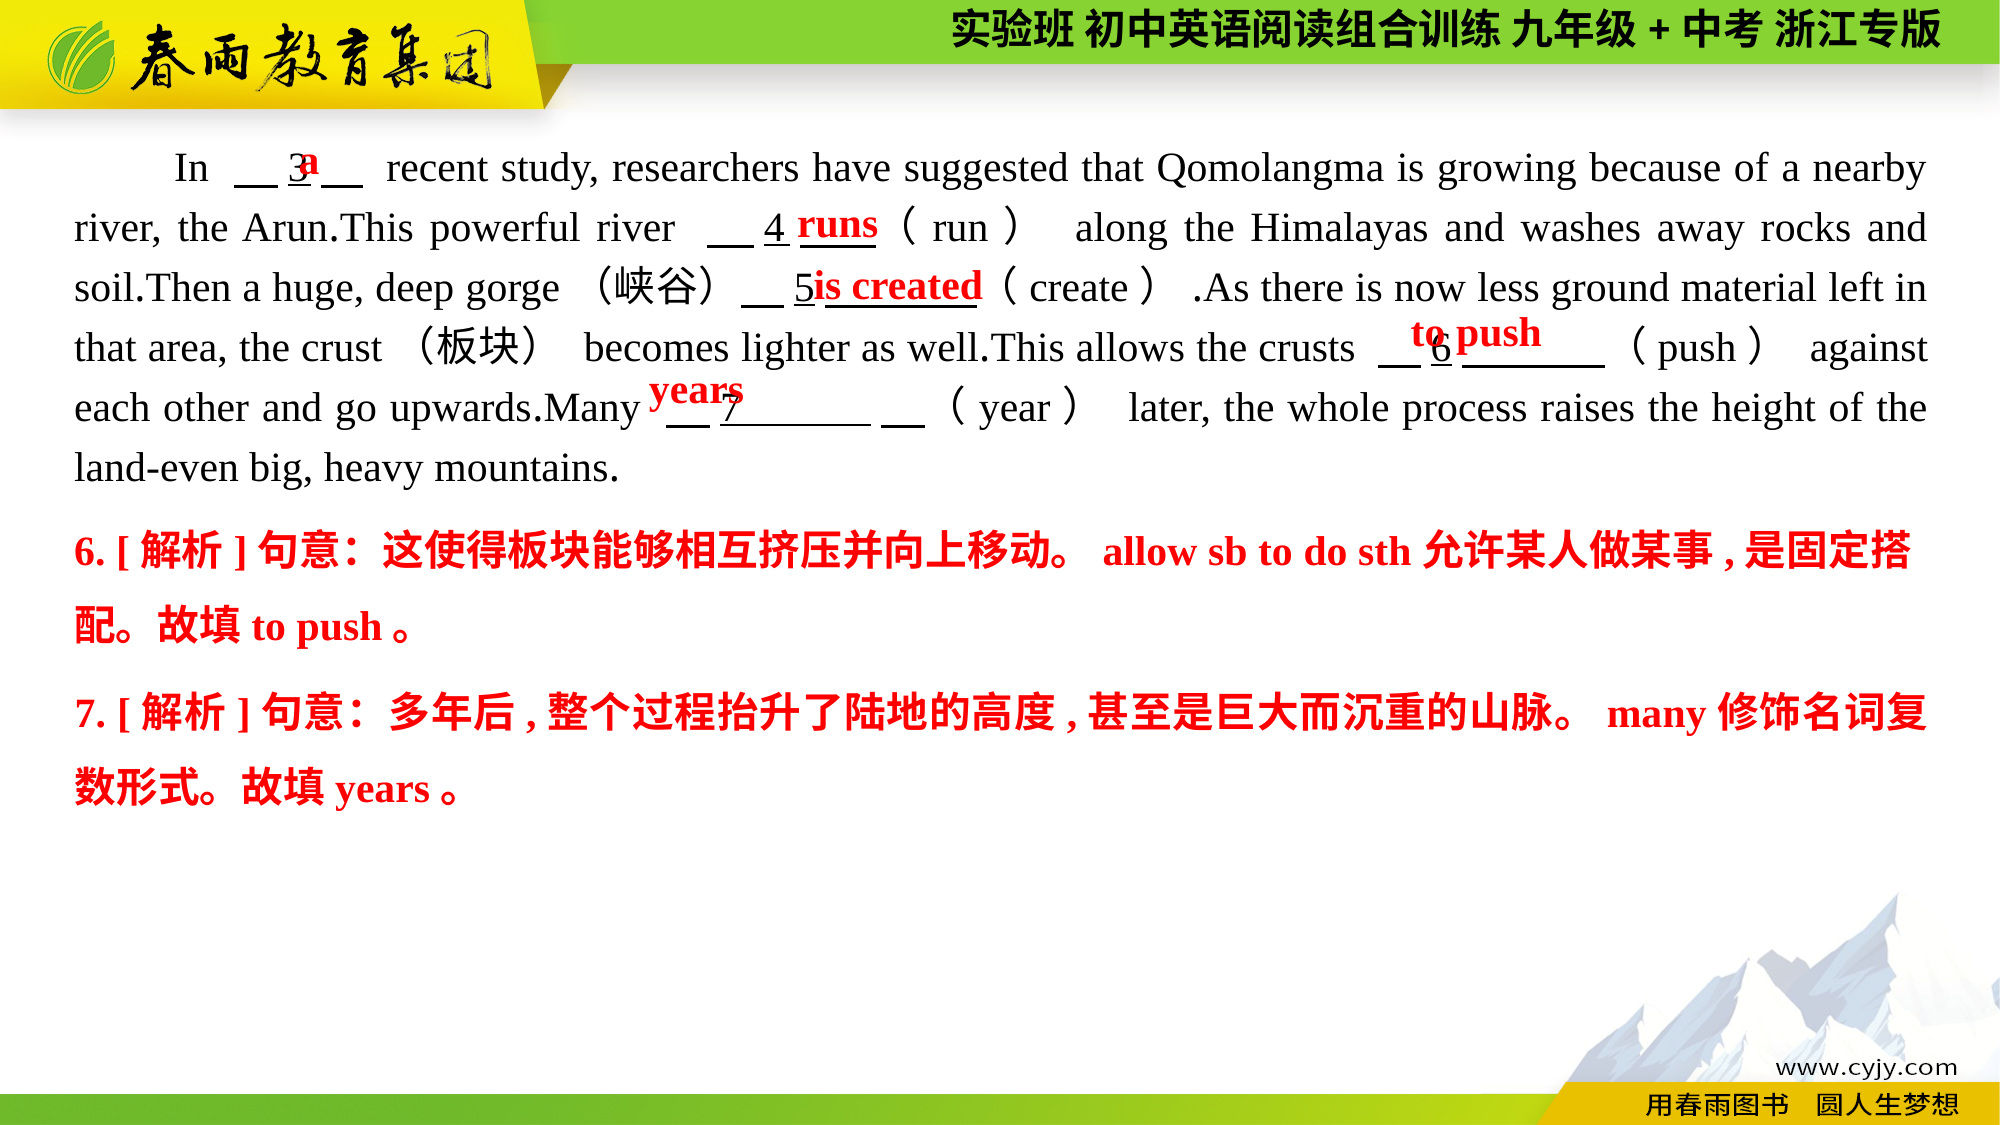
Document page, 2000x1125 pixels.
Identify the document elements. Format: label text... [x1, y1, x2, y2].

picture [0, 0, 2000, 1125]
list In 3 recent study, researchers have suggested that Qomolangma is growing because of a nearby river, the Arun.This powerful river 4 （run） along the Himalayas and washes away rocks and soil.Then a huge, deep gorge（峡谷） 5 （create）.As there is now less ground material left in that area, the crust（板块） becomes lighter as well.This allows the crusts 6 （push） against each other and go upwards.Many 7 （year） later, the whole process raises the height of the land-even big, heavy mountains. [59, 122, 1944, 491]
text_box years [634, 354, 760, 420]
text_box a [283, 115, 335, 191]
text_box runs [782, 178, 894, 254]
text_box 7. [解析]句意：多年后,整个过程抬升了陆地的高度,甚至是巨大而沉重的山脉。many修饰名词复数形式。故填years。 [59, 653, 1944, 819]
text_box is created [788, 240, 999, 316]
text_box 6. [解析]句意：这使得板块能够相互挤压并向上移动。allow sb to do sth允许某人做某事,是固定搭 配。故填to push。 [59, 491, 1944, 653]
text_box to push [1395, 297, 1558, 363]
